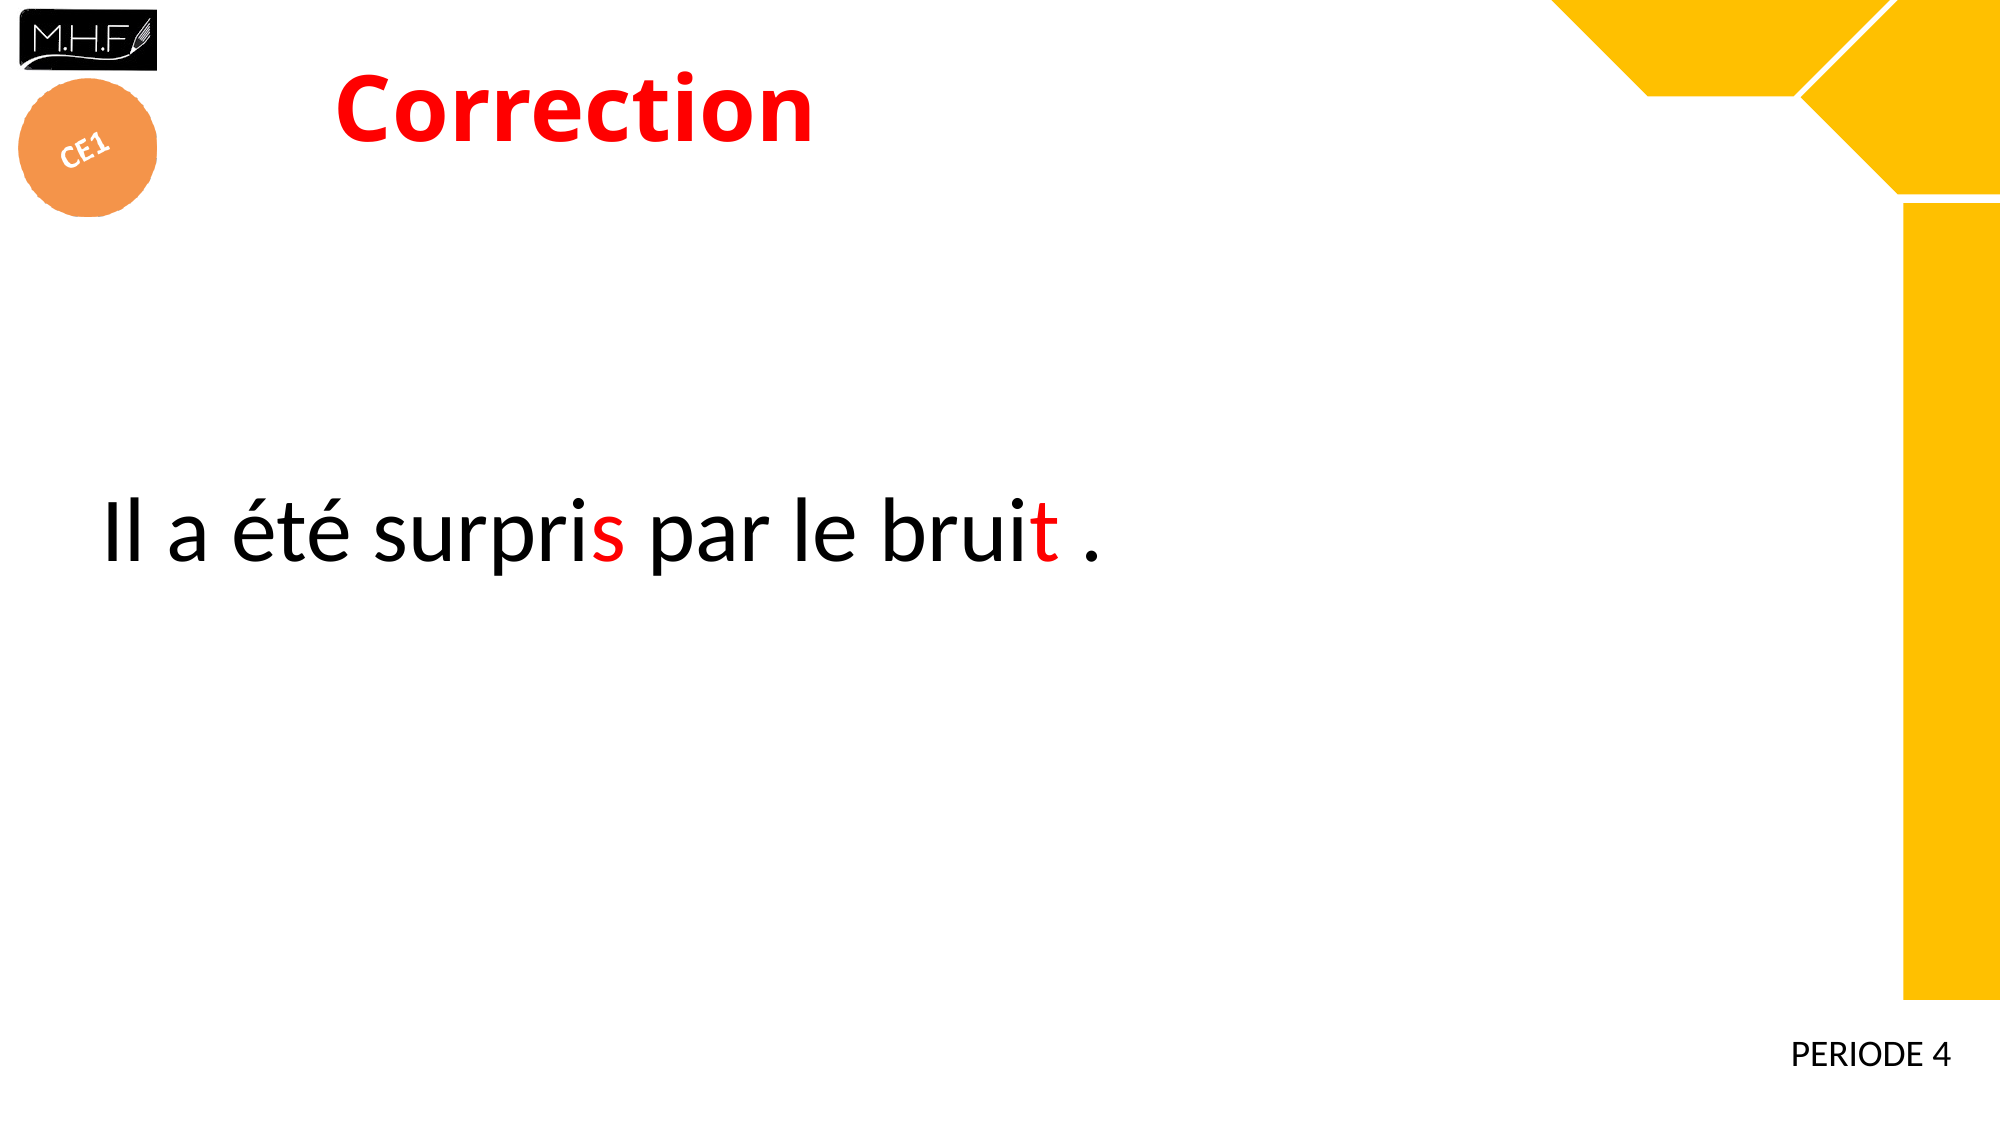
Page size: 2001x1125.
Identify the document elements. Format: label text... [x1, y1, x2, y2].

text_box [1549, 0, 1892, 98]
list Il a été surpris par le bruit . [86, 300, 1592, 1015]
text_box [1902, 202, 2000, 1001]
text_box PERIODE 4 [1362, 1021, 1967, 1125]
picture [18, 78, 157, 218]
picture [16, 7, 157, 74]
text_box [1799, 0, 2000, 196]
title Correction [318, 3, 1865, 221]
